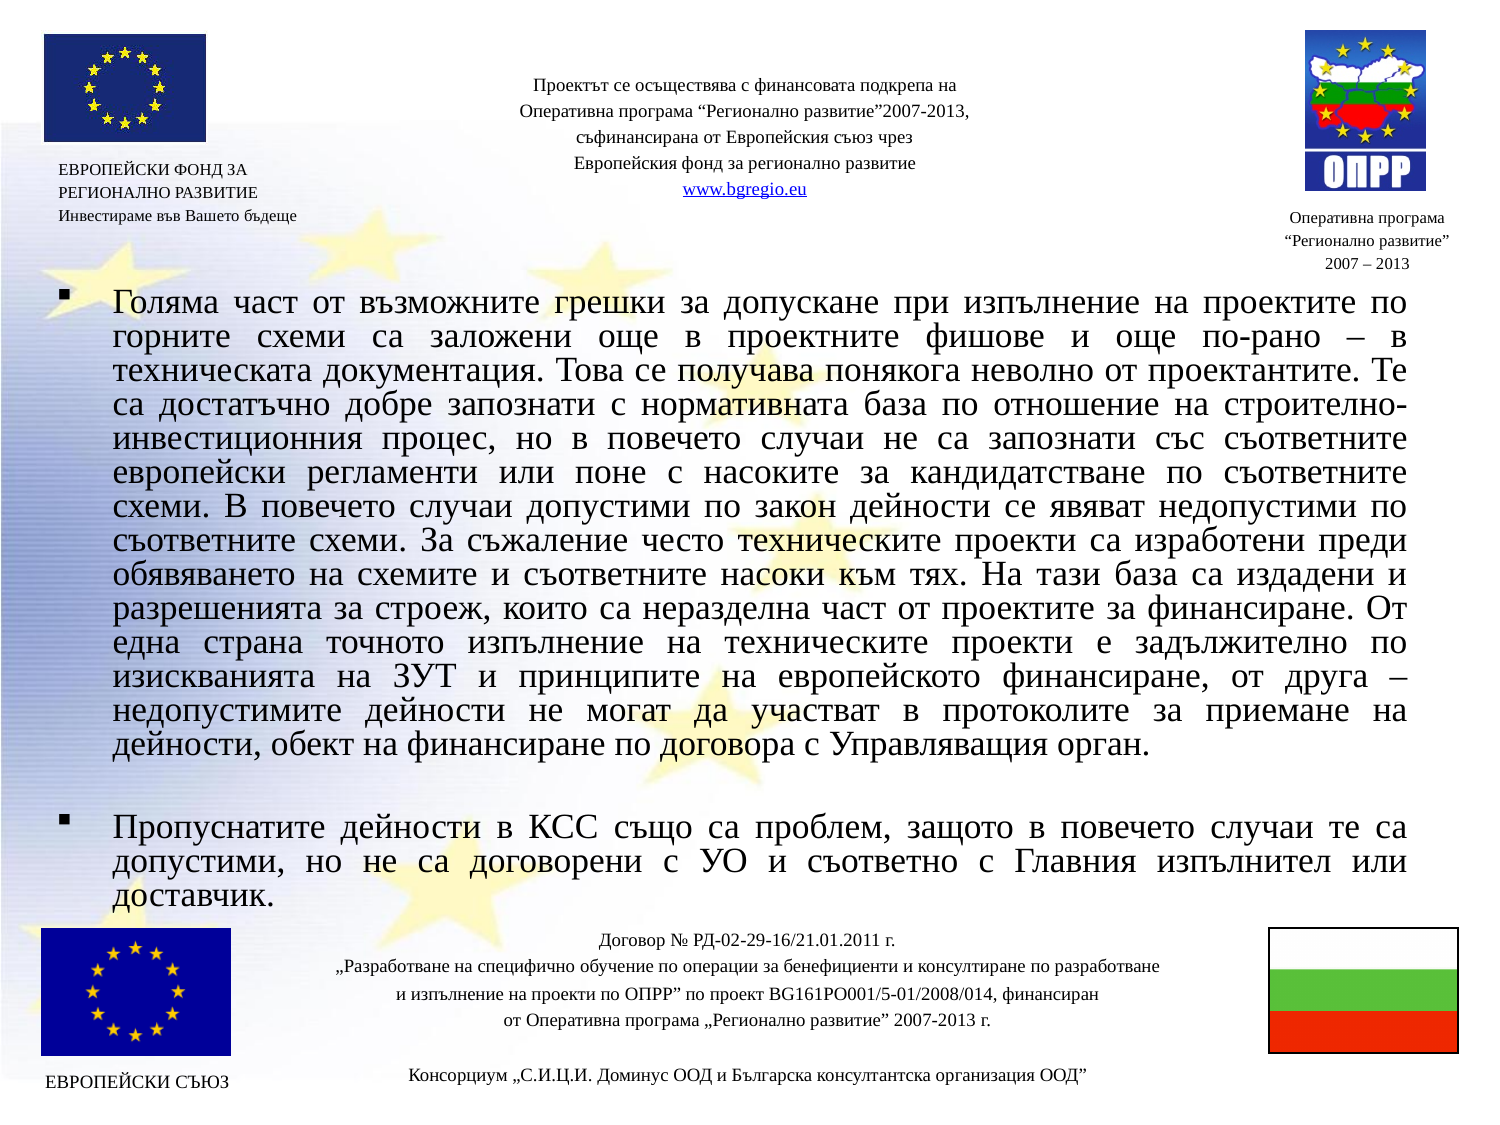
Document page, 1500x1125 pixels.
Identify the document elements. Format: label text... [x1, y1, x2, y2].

list Голяма част от възможните грешки за допускане при изпълнение на проектите по горните схеми са заложени още в проектните фишове и още по-рано – в техническата документация. Това се получава понякога неволно от проектантите. Те са достатъчно добре запознати с нормативната база по отношение на строително-инвестиционния процес, но в повечето случаи не са запознати със съответните европейски регламенти или поне с насоките за кандидатстване по съответните схеми. В повечето случаи допустими по закон дейности се явяват недопустими по съответните схеми. За съжаление често техническите проекти са изработени преди обявяването на схемите и съответните насоки към тях. На тази база са издадени и разрешенията за строеж, които са неразделна част от проектите за финансиране. От една страна точното изпълнение на техническите проекти е задължително по изискванията на ЗУТ и принципите на европейското финансиране, от друга – недопустимите дейности не могат да участват в протоколите за приемане на дейности, обект на финансиране по договора с Управляващия орган. Пропуснатите дейности в КСС също са проблем, защото в повечето случаи те са допустими, но не са договорени с УО и съответно с Главния изпълнител или доставчик. [41, 278, 1424, 917]
picture [0, 0, 1500, 1125]
